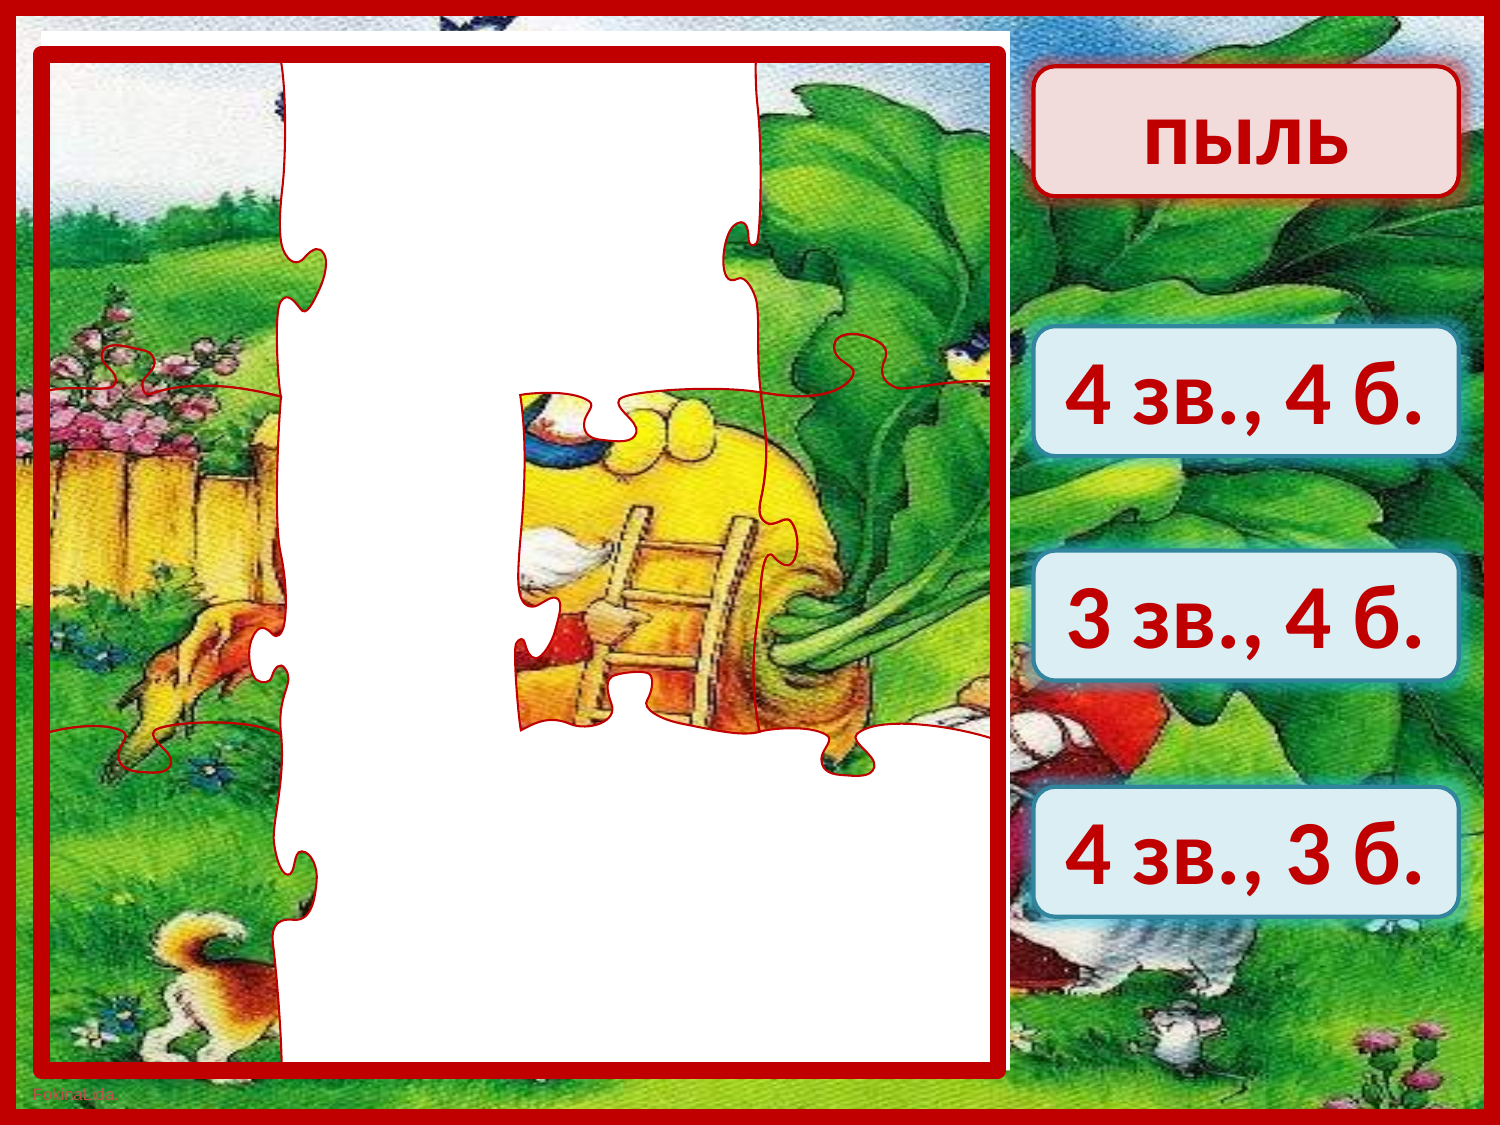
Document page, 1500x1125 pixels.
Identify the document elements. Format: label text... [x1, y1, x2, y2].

text_box [39, 52, 1000, 1072]
picture [16, 16, 1484, 1109]
text_box 4 зв., 3 б. [1031, 784, 1461, 919]
text_box 4 зв., 4 б. [1031, 324, 1461, 459]
text_box пыль [1031, 64, 1461, 199]
text_box [39, 29, 1012, 1072]
text_box 3 зв., 4 б. [1031, 548, 1461, 683]
